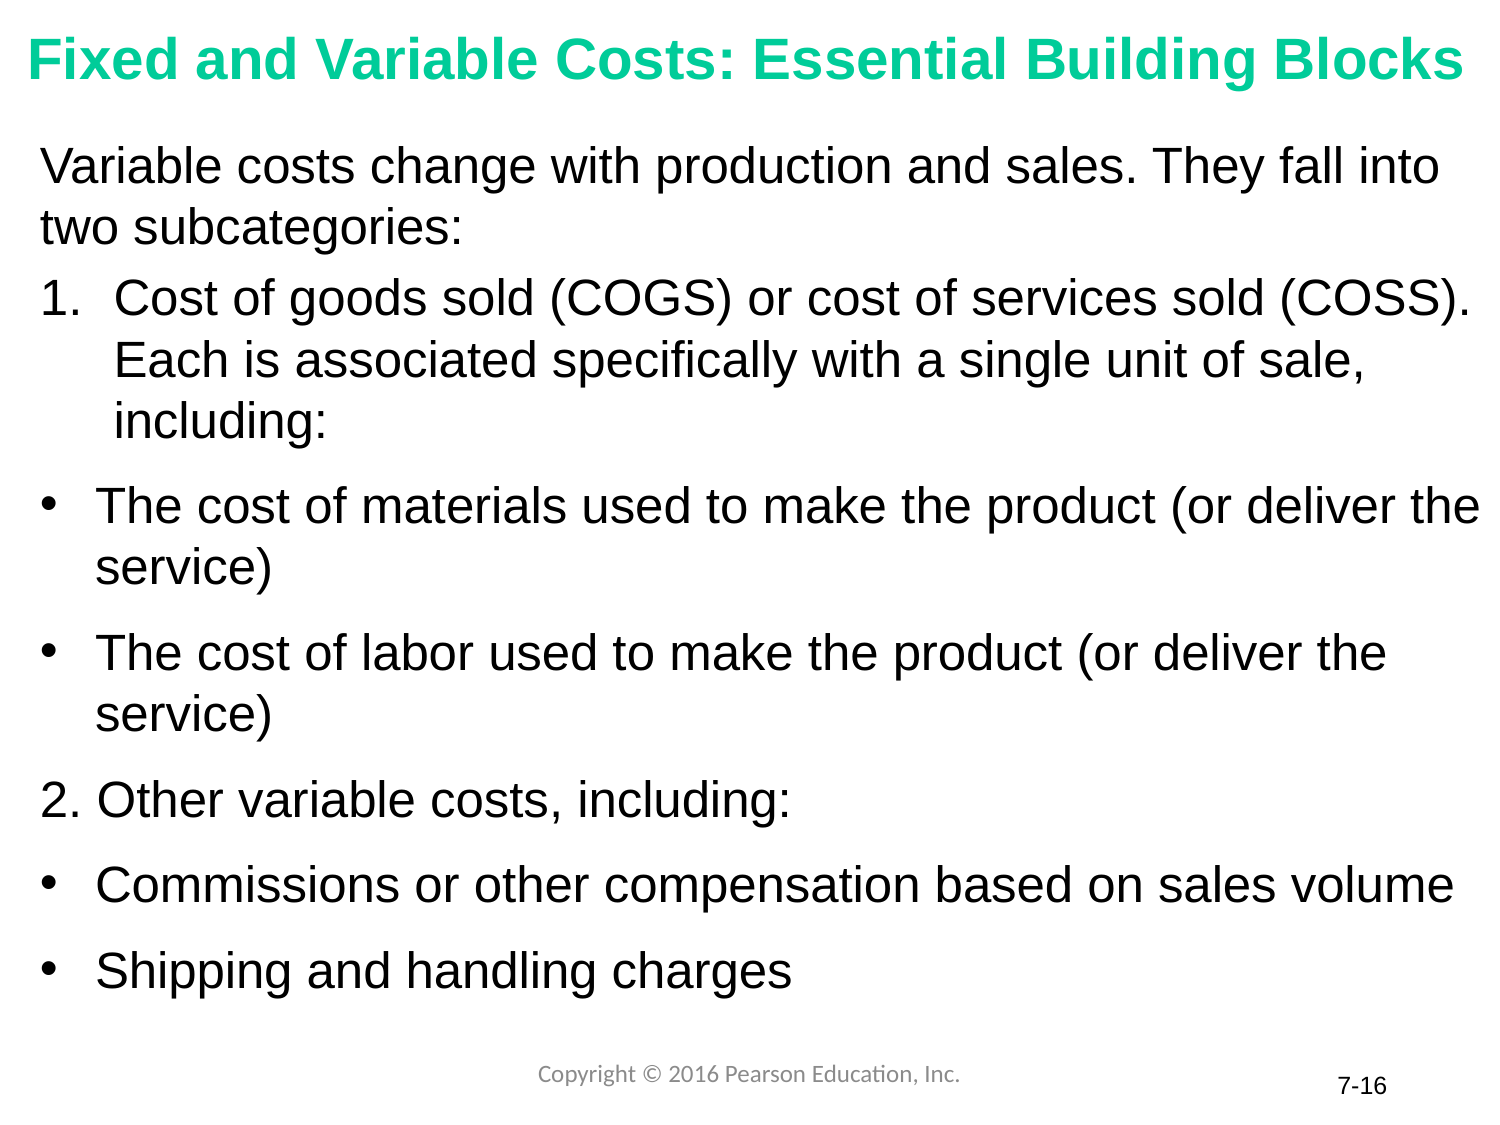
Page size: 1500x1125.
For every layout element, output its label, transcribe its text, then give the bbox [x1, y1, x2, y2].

list Variable costs change with production and sales. They fall into two subcategories: Cost of goods sold (COGS) or cost of services sold (COSS). Each is associated specifically with a single unit of sale, including: The cost of materials used to make the product (or deliver the service) The cost of labor used to make the product (or deliver the service) 2. Other variable costs, including: Commissions or other compensation based on sales volume Shipping and handling charges [24, 125, 1500, 1050]
footer Copyright © 2016 Pearson Education, Inc. [512, 1050, 988, 1103]
title Fixed and Variable Costs: Essential Building Blocks [12, 0, 1500, 150]
